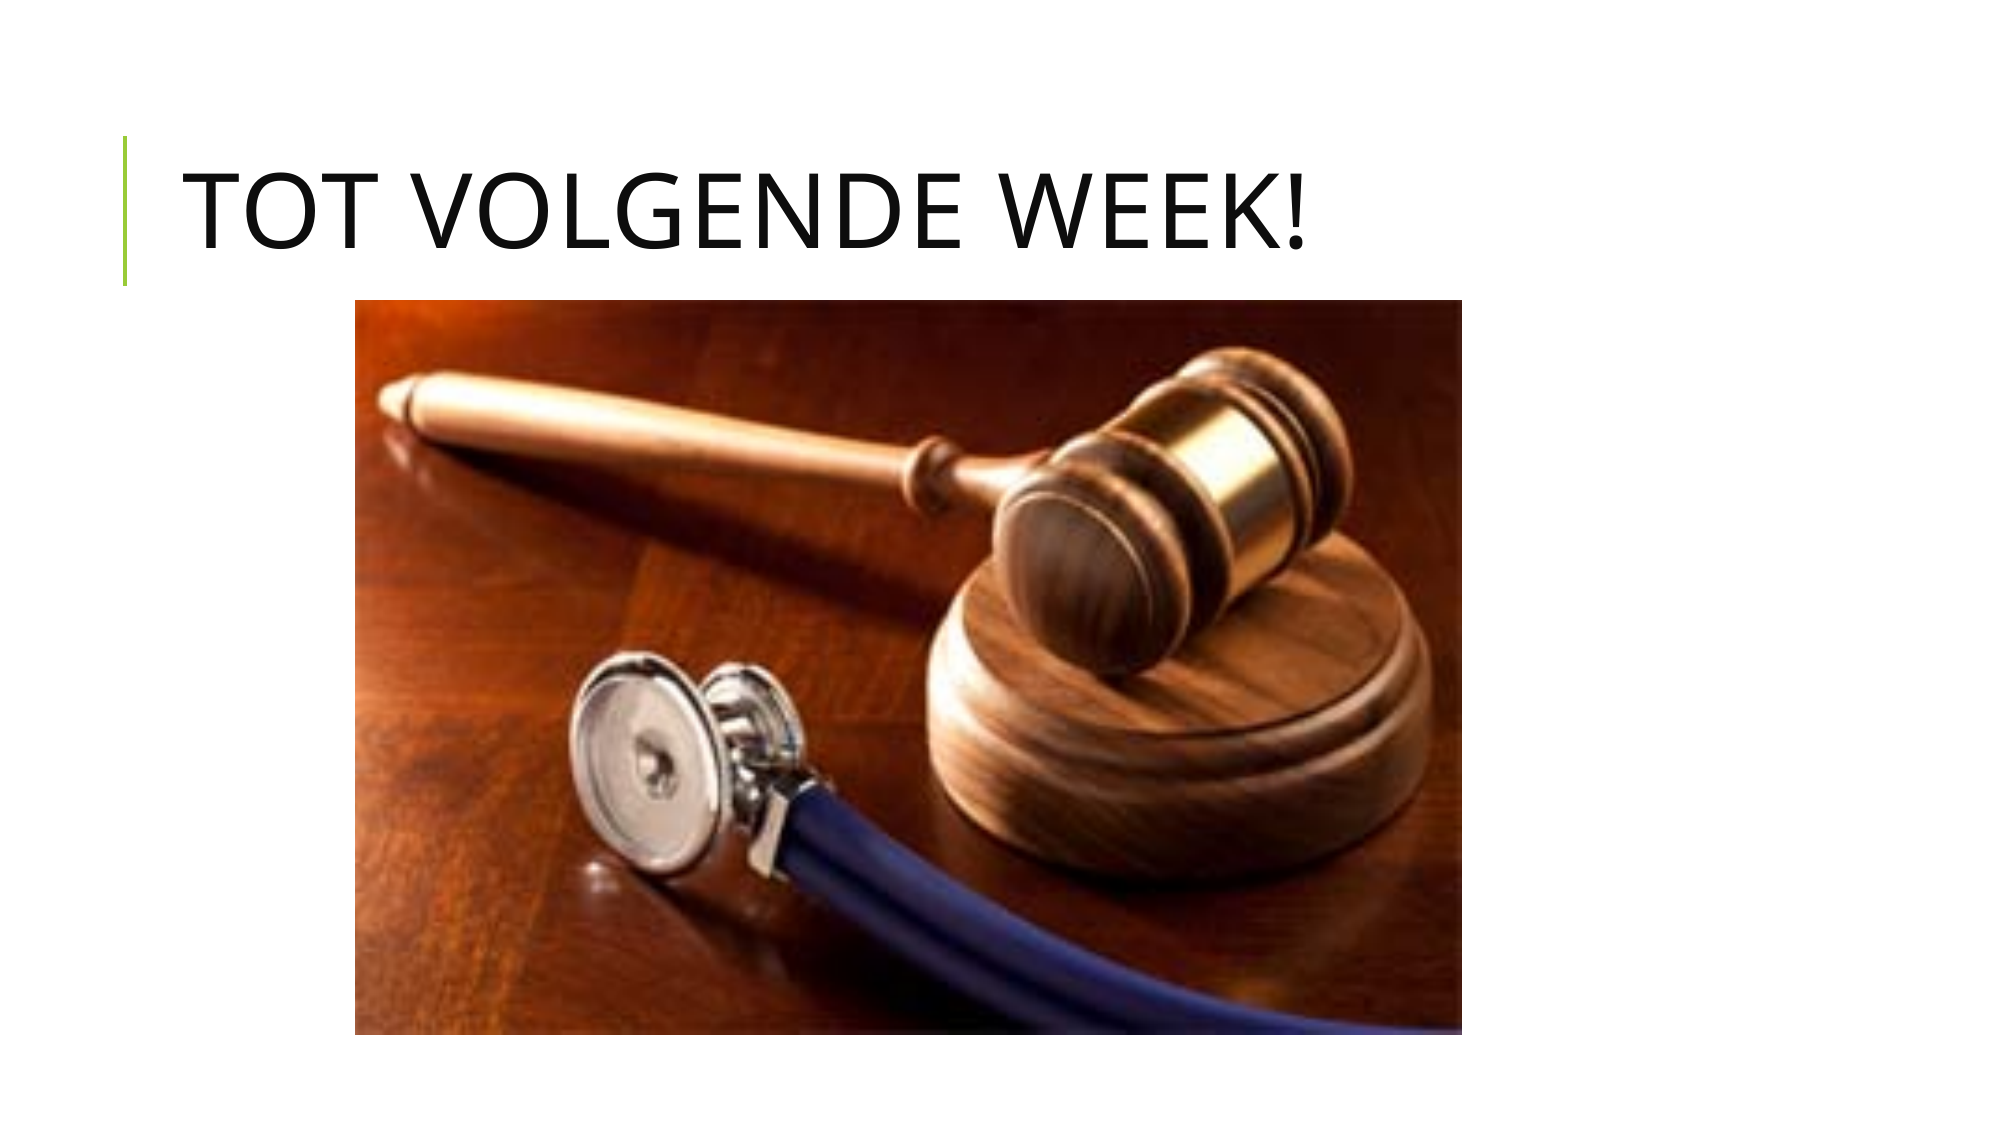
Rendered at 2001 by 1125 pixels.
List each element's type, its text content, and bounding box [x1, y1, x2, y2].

title Tot volgende week! [168, 96, 1763, 342]
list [355, 299, 1463, 1036]
